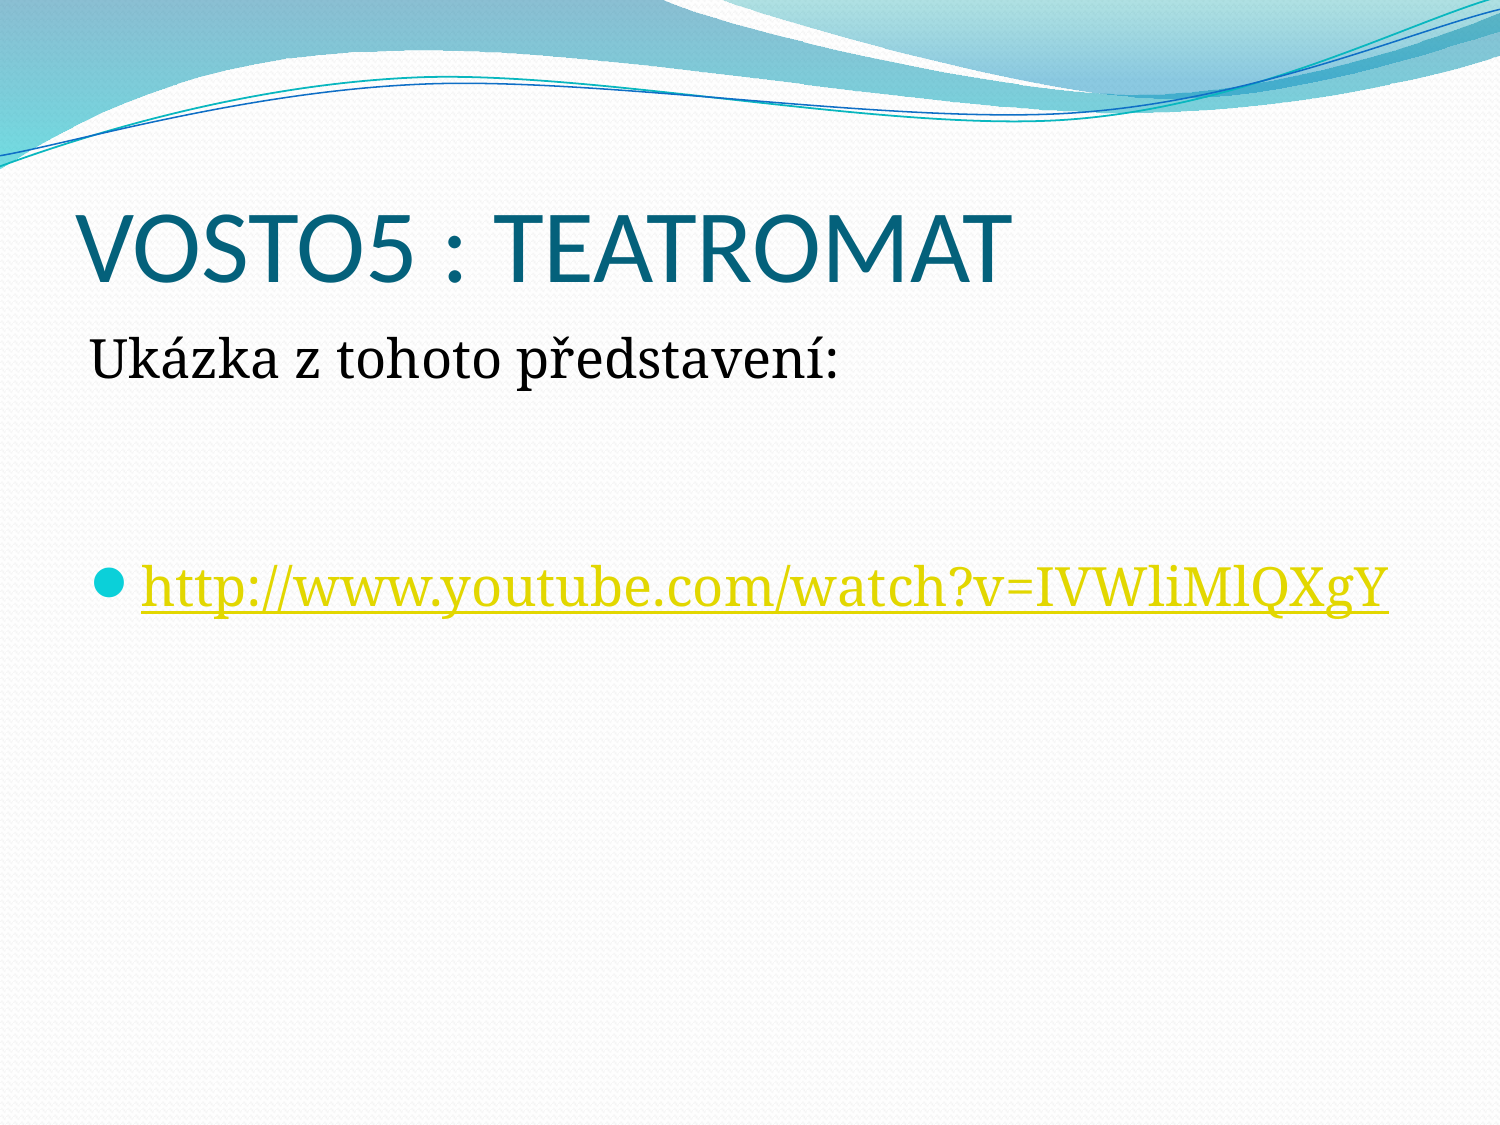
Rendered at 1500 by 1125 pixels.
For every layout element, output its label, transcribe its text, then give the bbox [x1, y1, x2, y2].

list Ukázka z tohoto představení: http://www.youtube.com/watch?v=IVWliMlQXgY [75, 317, 1425, 1038]
title VOSTO5 : TEATROMAT [75, 115, 1425, 303]
